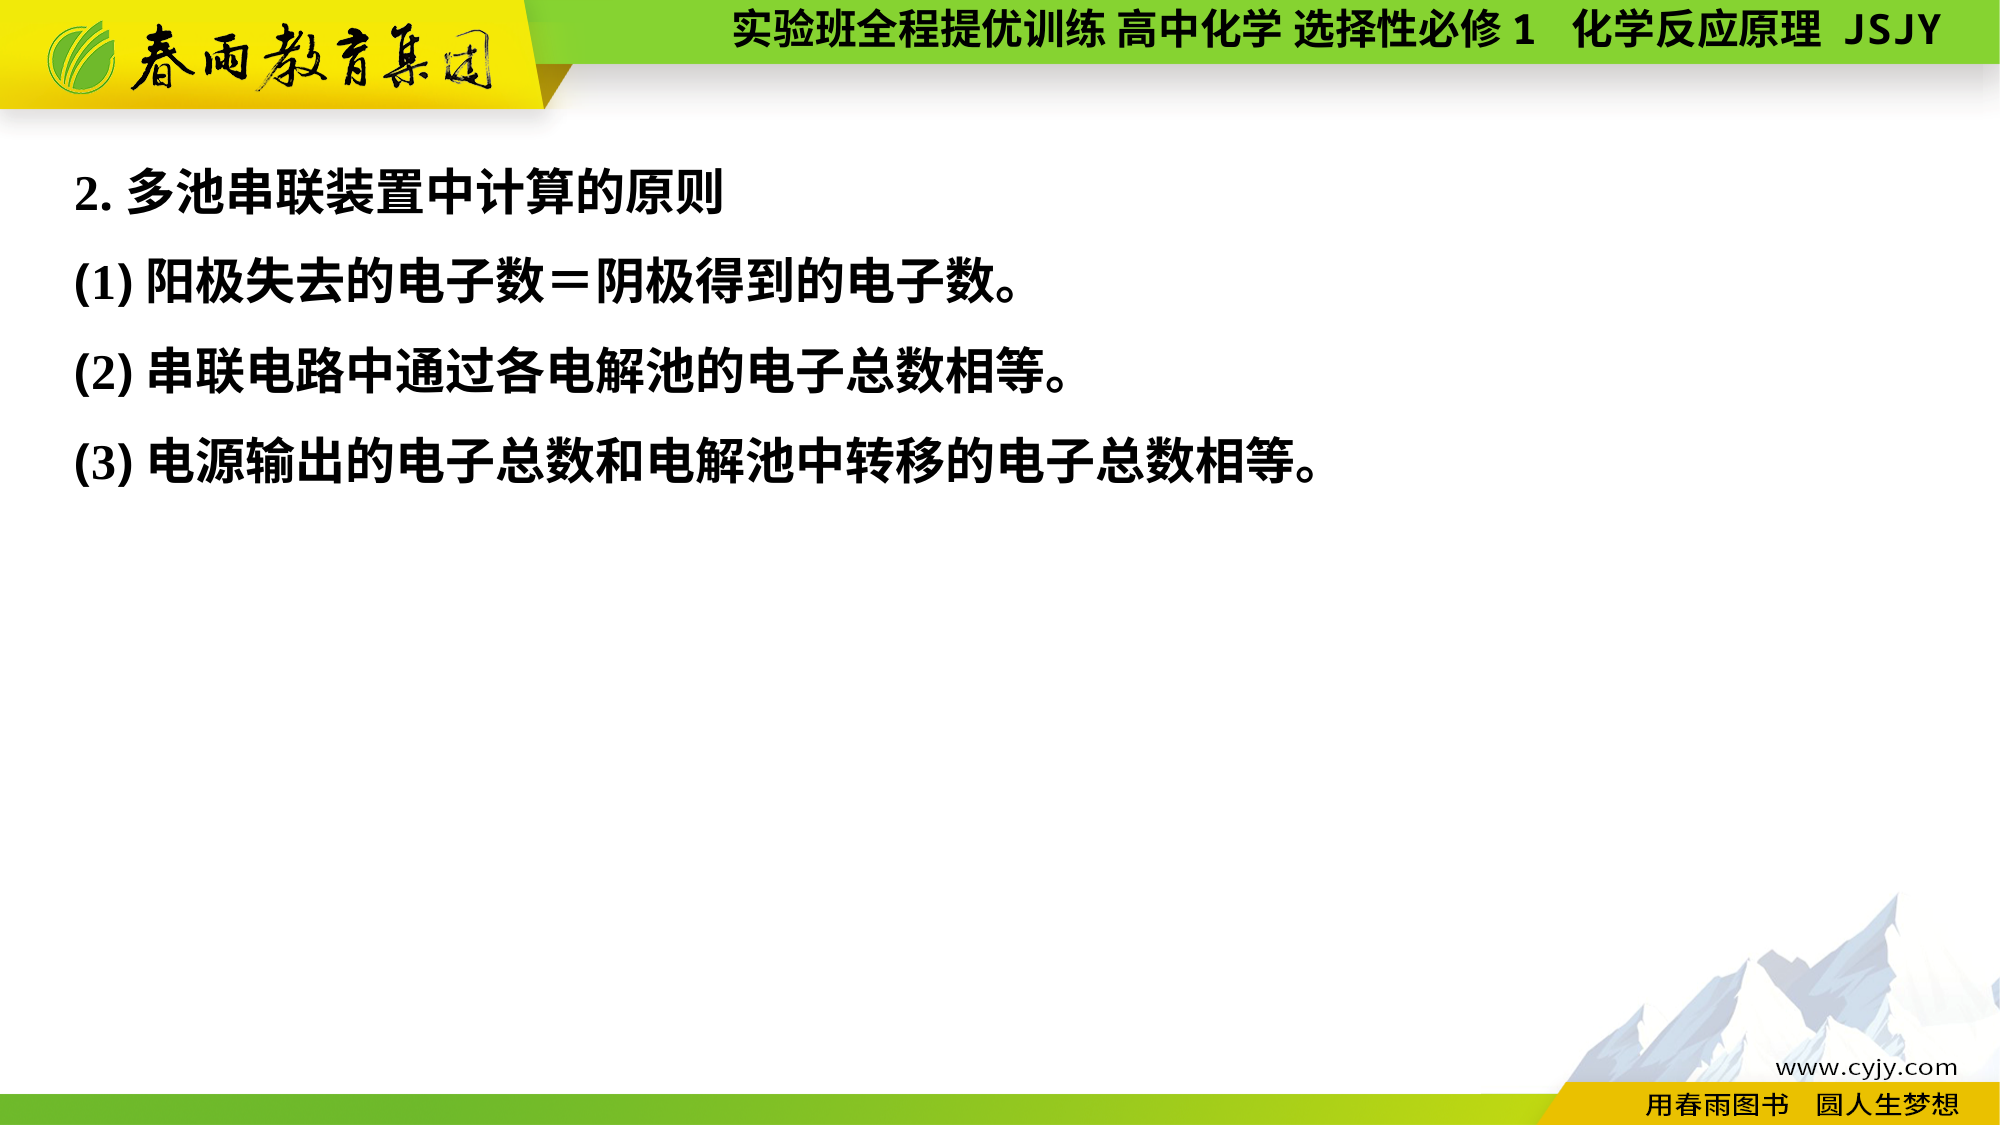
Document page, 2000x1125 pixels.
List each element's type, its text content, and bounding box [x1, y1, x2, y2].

picture [0, 0, 2000, 1125]
list 2.多池串联装置中计算的原则 (1)阳极失去的电子数＝阴极得到的电子数。 (2)串联电路中通过各电解池的电子总数相等。 (3)电源输出的电子总数和电解池中转移的电子总数相等。 [59, 122, 1944, 490]
